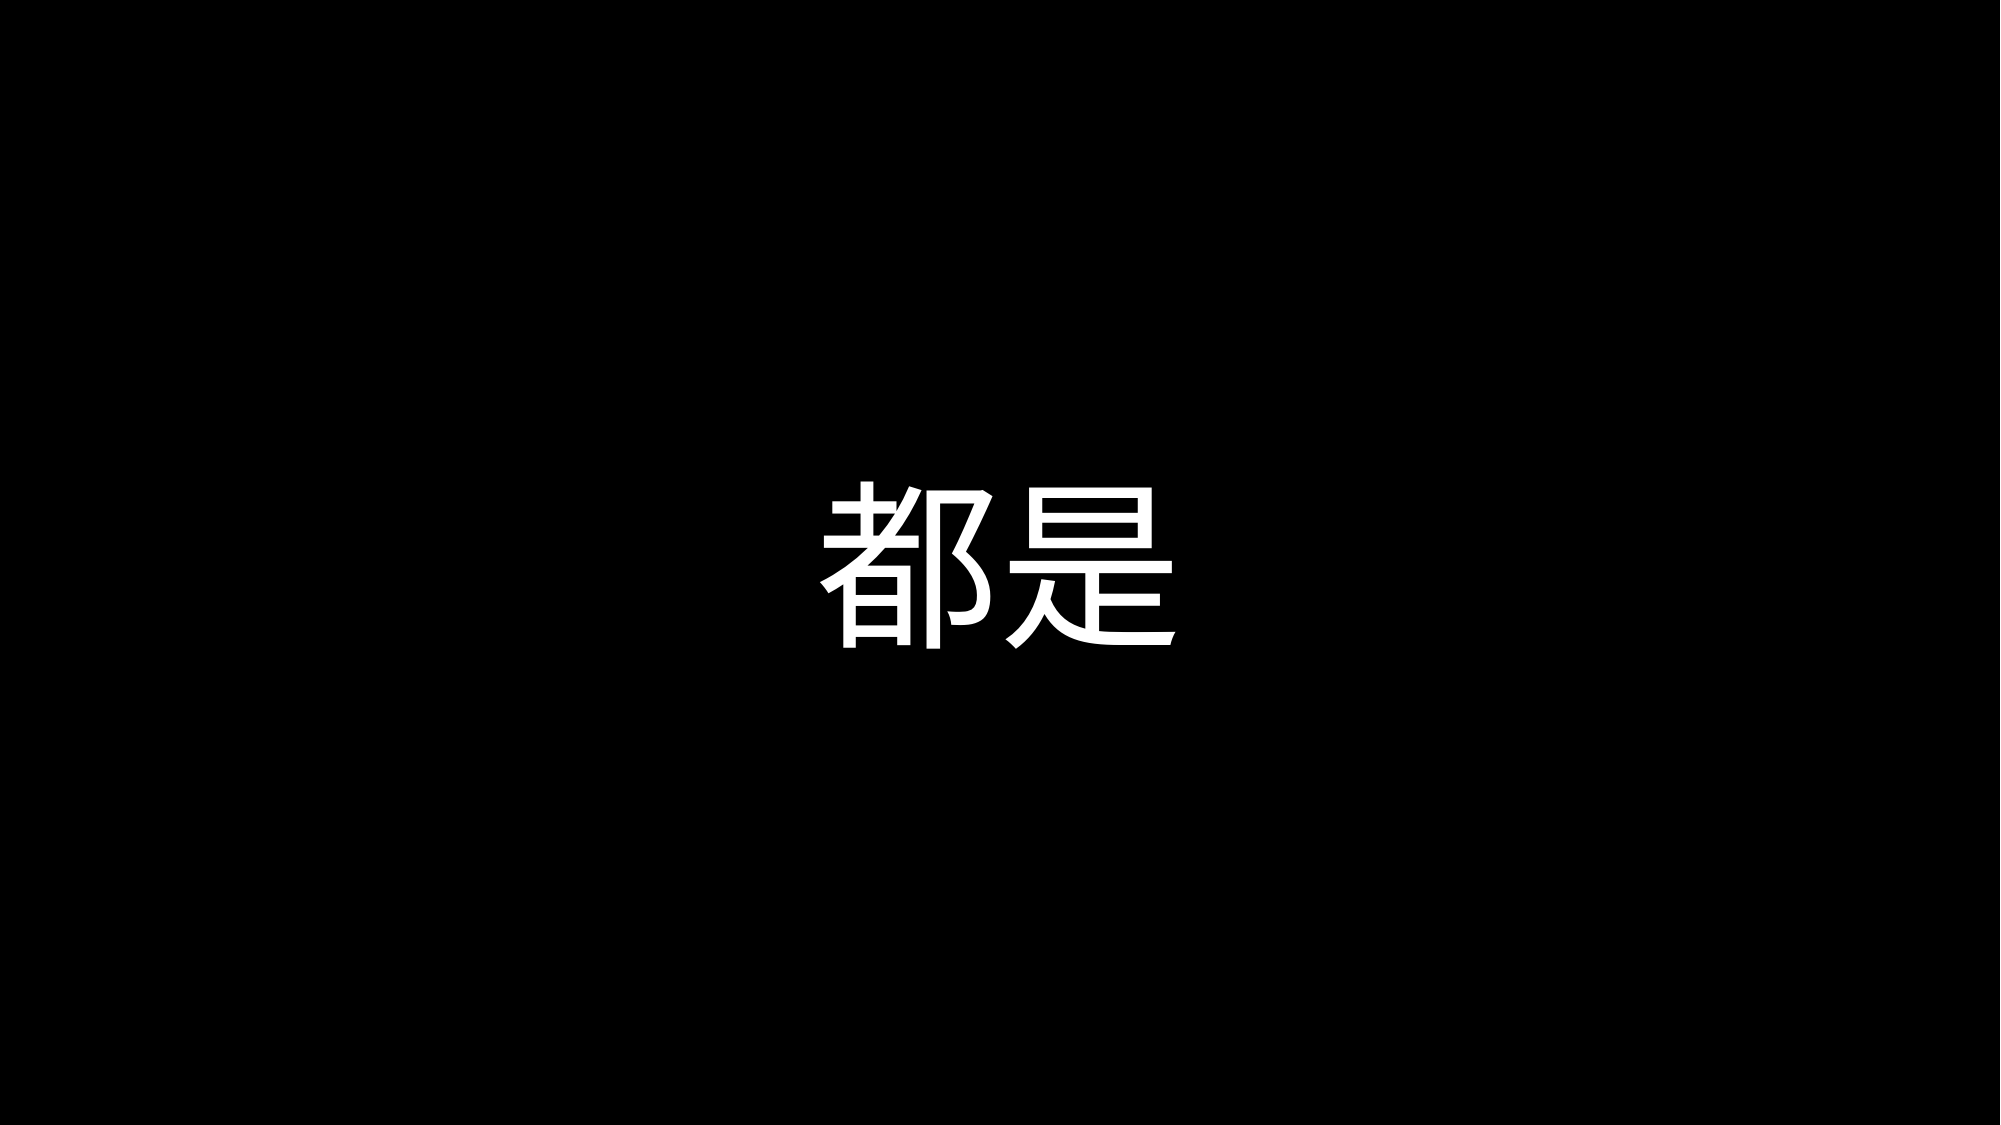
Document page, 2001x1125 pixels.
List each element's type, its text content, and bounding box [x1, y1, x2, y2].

text_box 都是 [647, 443, 1353, 679]
